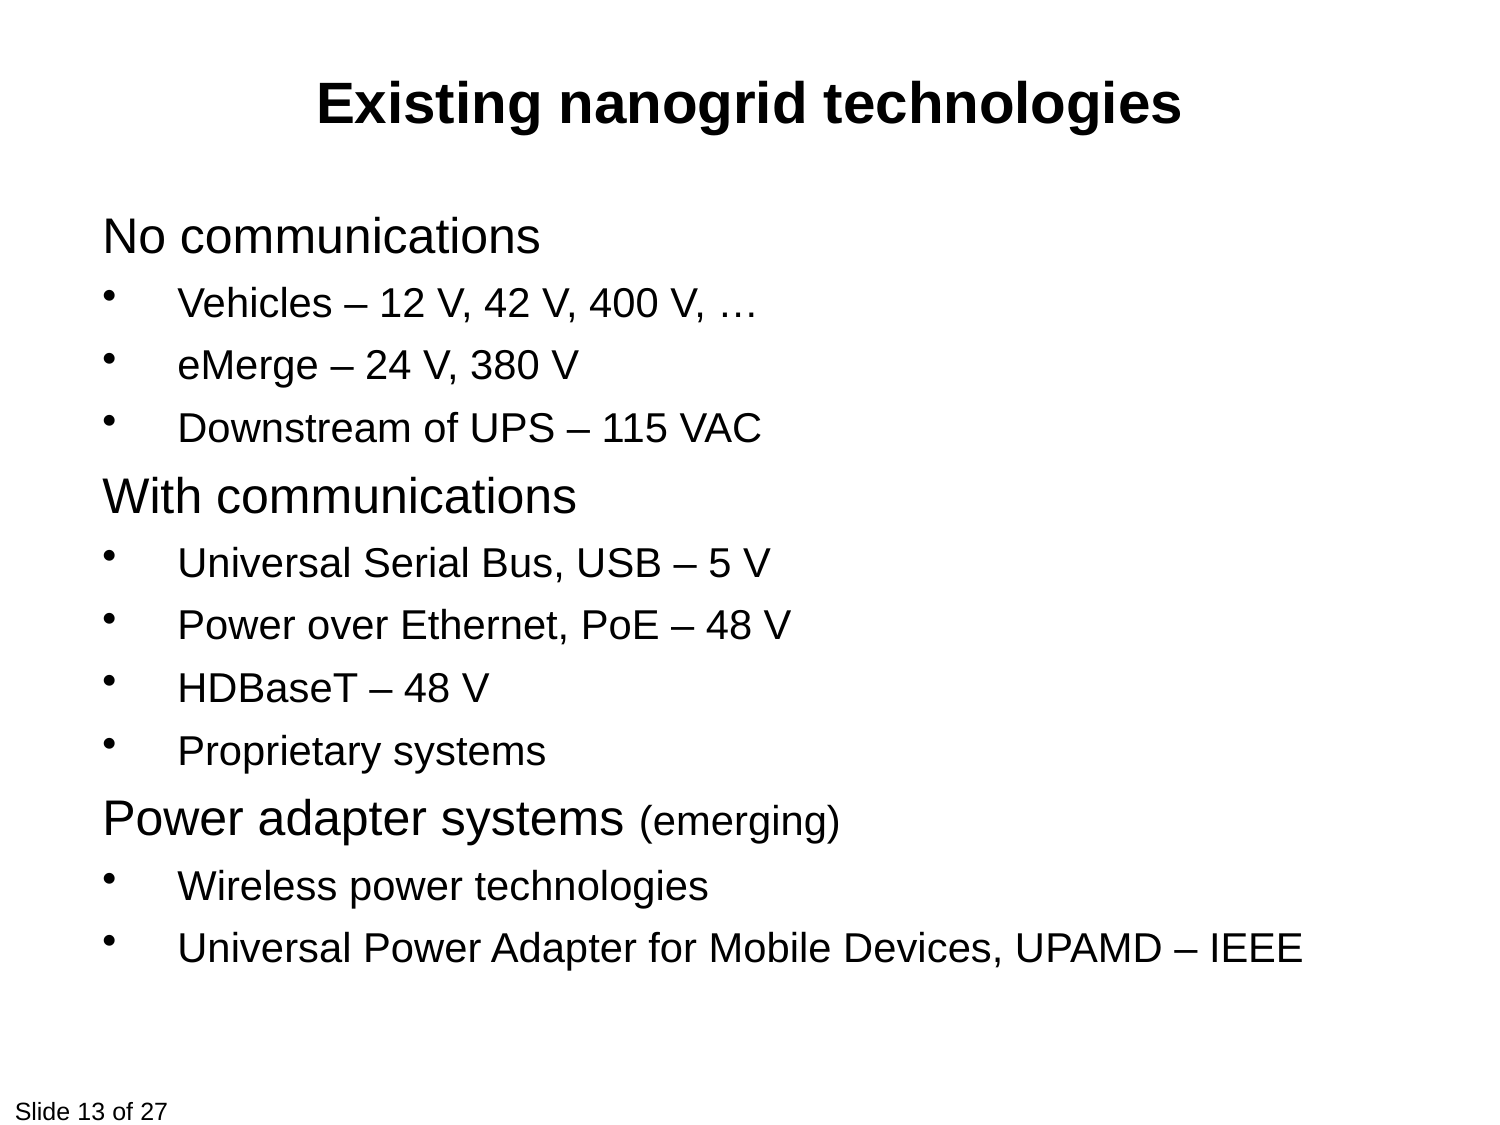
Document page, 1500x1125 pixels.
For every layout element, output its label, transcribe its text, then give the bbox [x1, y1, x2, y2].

title Existing nanogrid technologies [0, 37, 1500, 175]
list No communications Vehicles – 12 V, 42 V, 400 V, … eMerge – 24 V, 380 V Downstream of UPS – 115 VAC With communications Universal Serial Bus, USB – 5 V Power over Ethernet, PoE – 48 V HDBaseT – 48 V Proprietary systems Power adapter systems (emerging) Wireless power technologies Universal Power Adapter for Mobile Devices, UPAMD – IEEE [87, 195, 1500, 1125]
